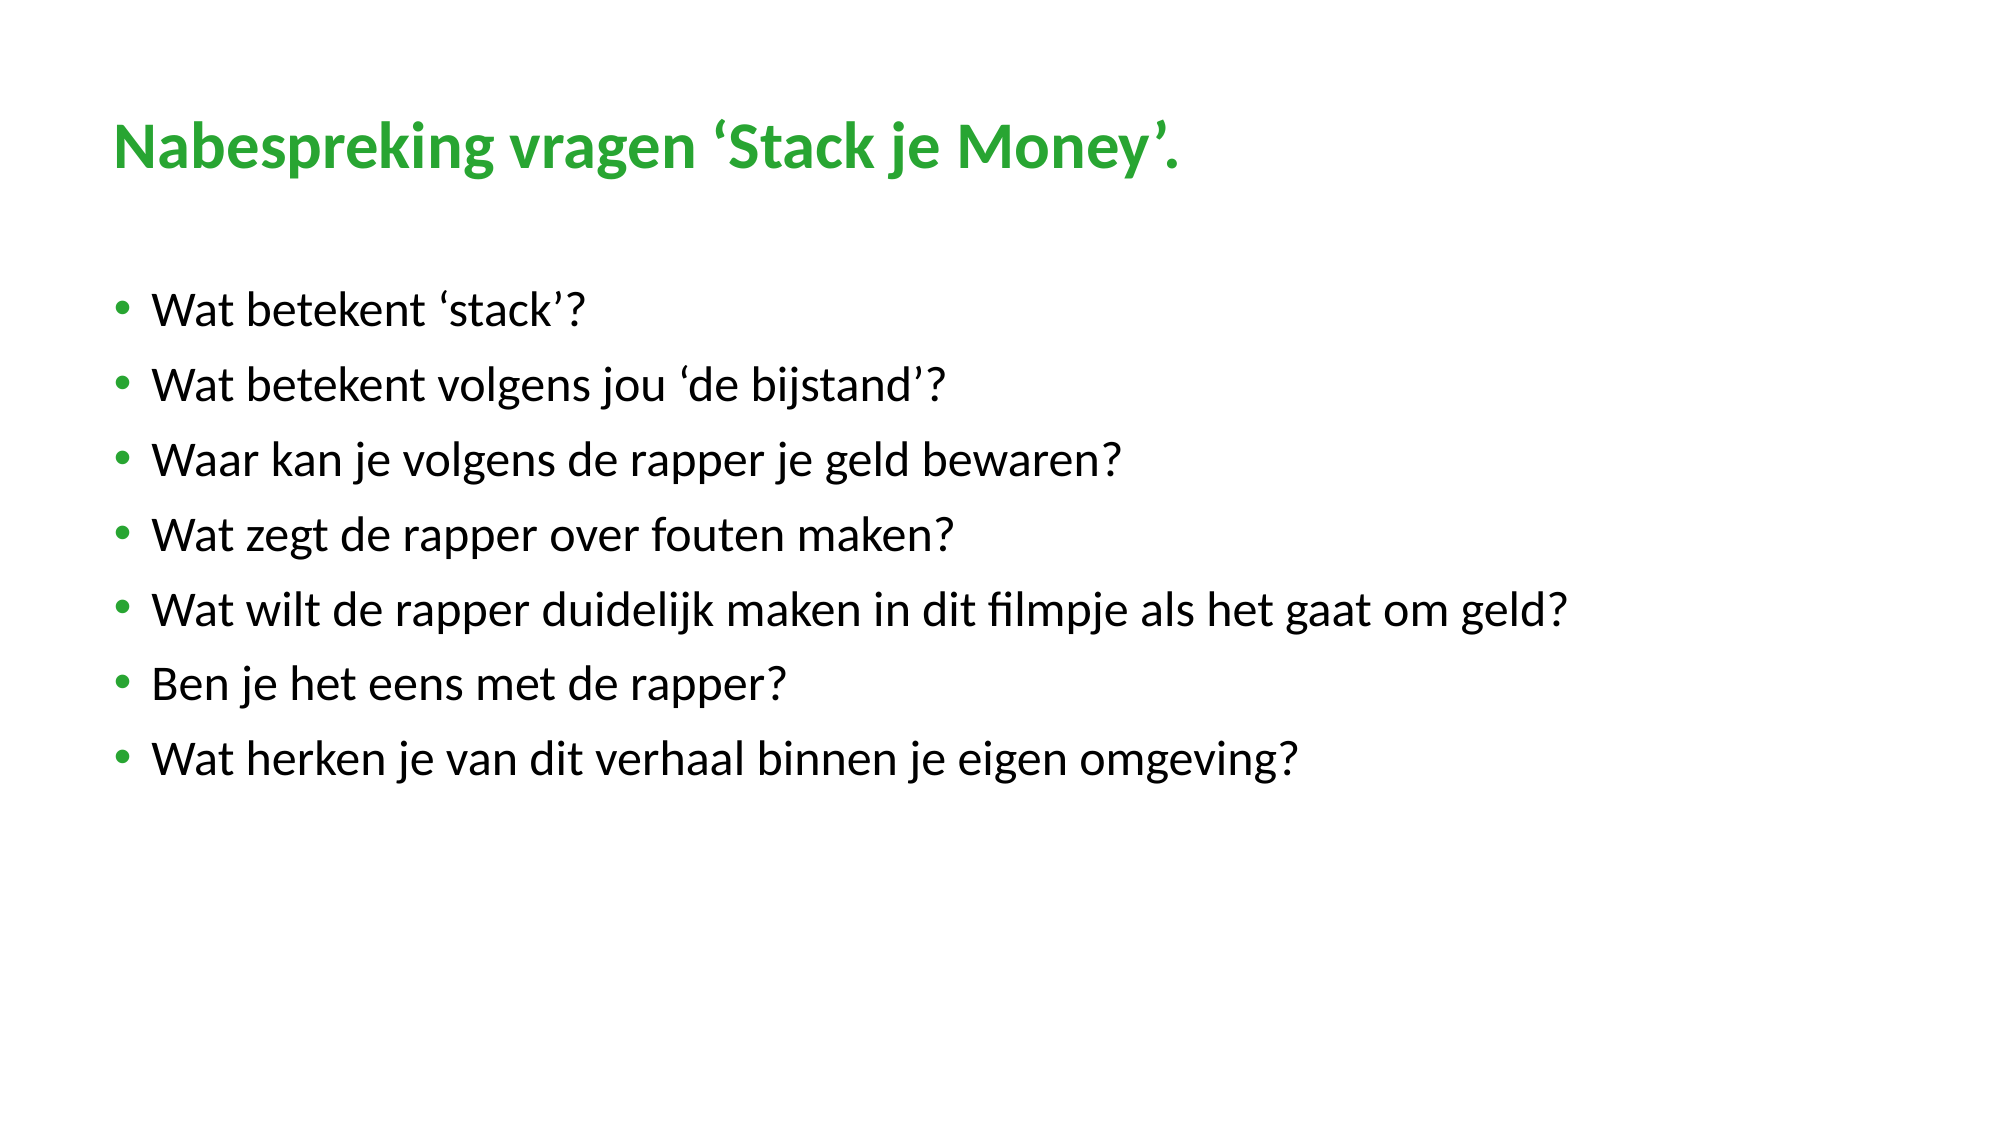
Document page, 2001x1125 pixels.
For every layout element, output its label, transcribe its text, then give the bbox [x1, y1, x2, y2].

text_box Nabespreking vragen ‘Stack je Money’. Wat betekent ‘stack’? Wat betekent volgens jou ‘de bijstand’? Waar kan je volgens de rapper je geld bewaren? Wat zegt de rapper over fouten maken? Wat wilt de rapper duidelijk maken in dit filmpje als het gaat om geld? Ben je het eens met de rapper? Wat herken je van dit verhaal binnen je eigen omgeving? [114, 101, 1655, 1049]
